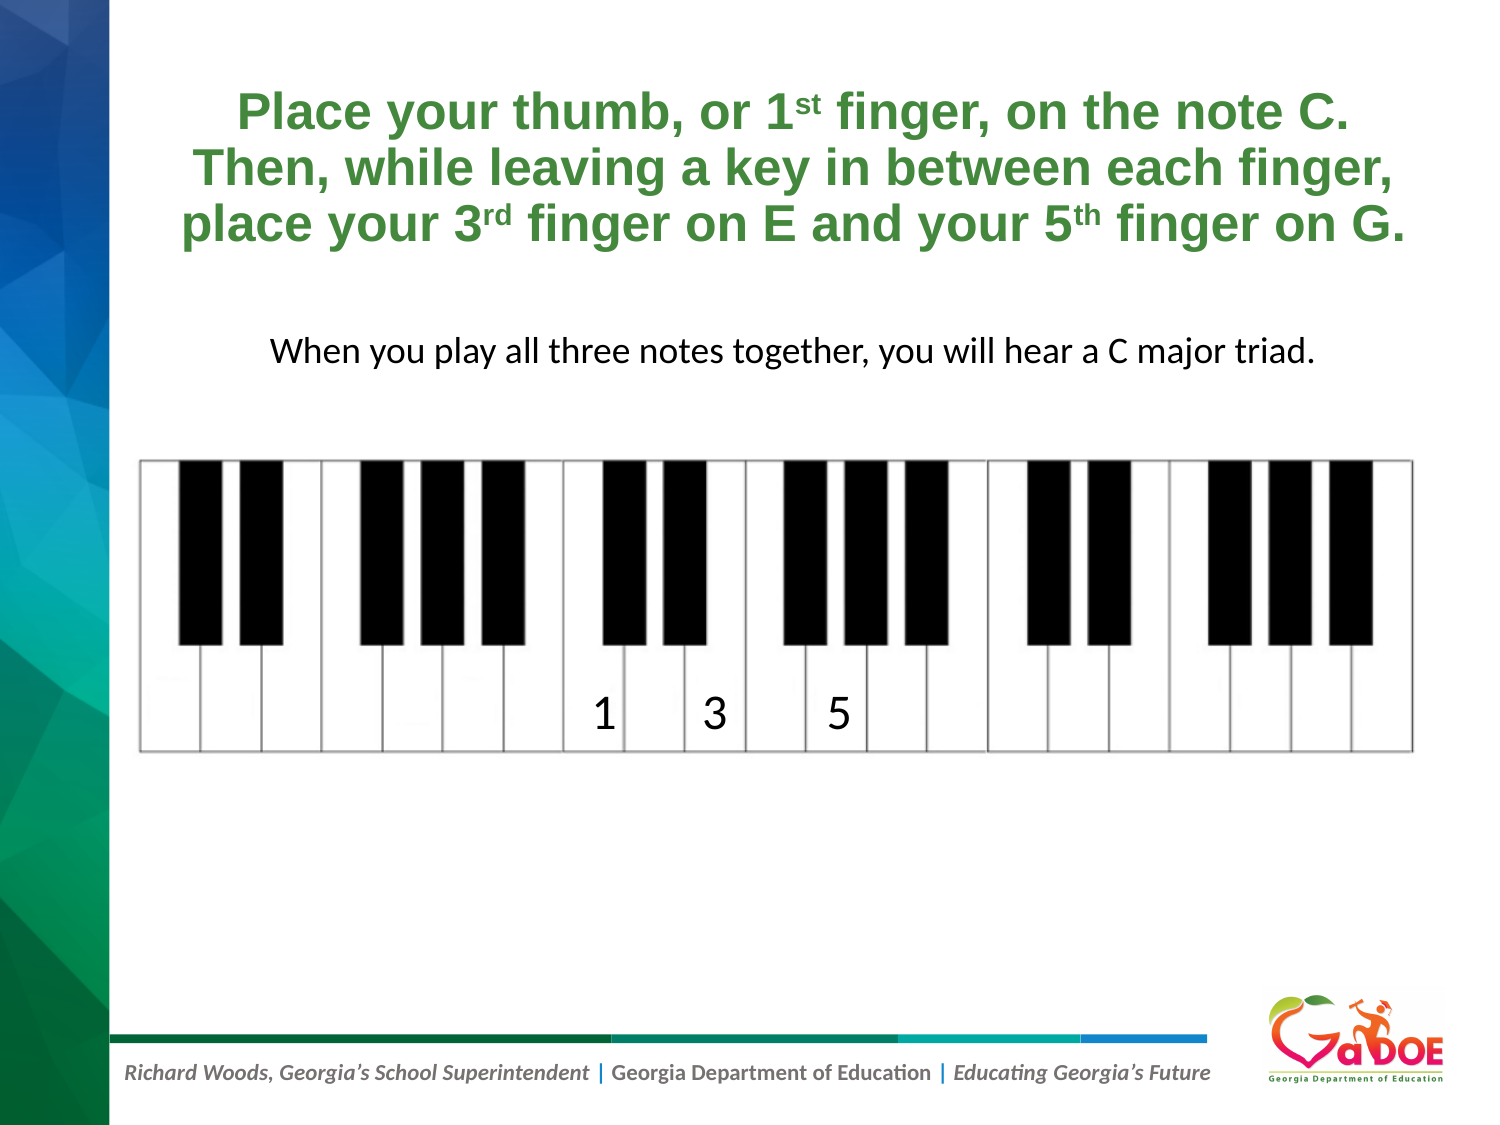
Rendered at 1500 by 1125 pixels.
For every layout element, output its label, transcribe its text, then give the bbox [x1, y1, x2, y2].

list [131, 456, 1424, 765]
text_box When you play all three notes together, you will hear a C major triad. [255, 318, 1333, 379]
title Place your thumb, or 1st finger, on the note C. Then, while leaving a key in between each finger, place your 3rd finger on E and your 5th finger on G. [146, 59, 1441, 278]
picture [0, 0, 110, 1125]
picture [1263, 987, 1447, 1089]
